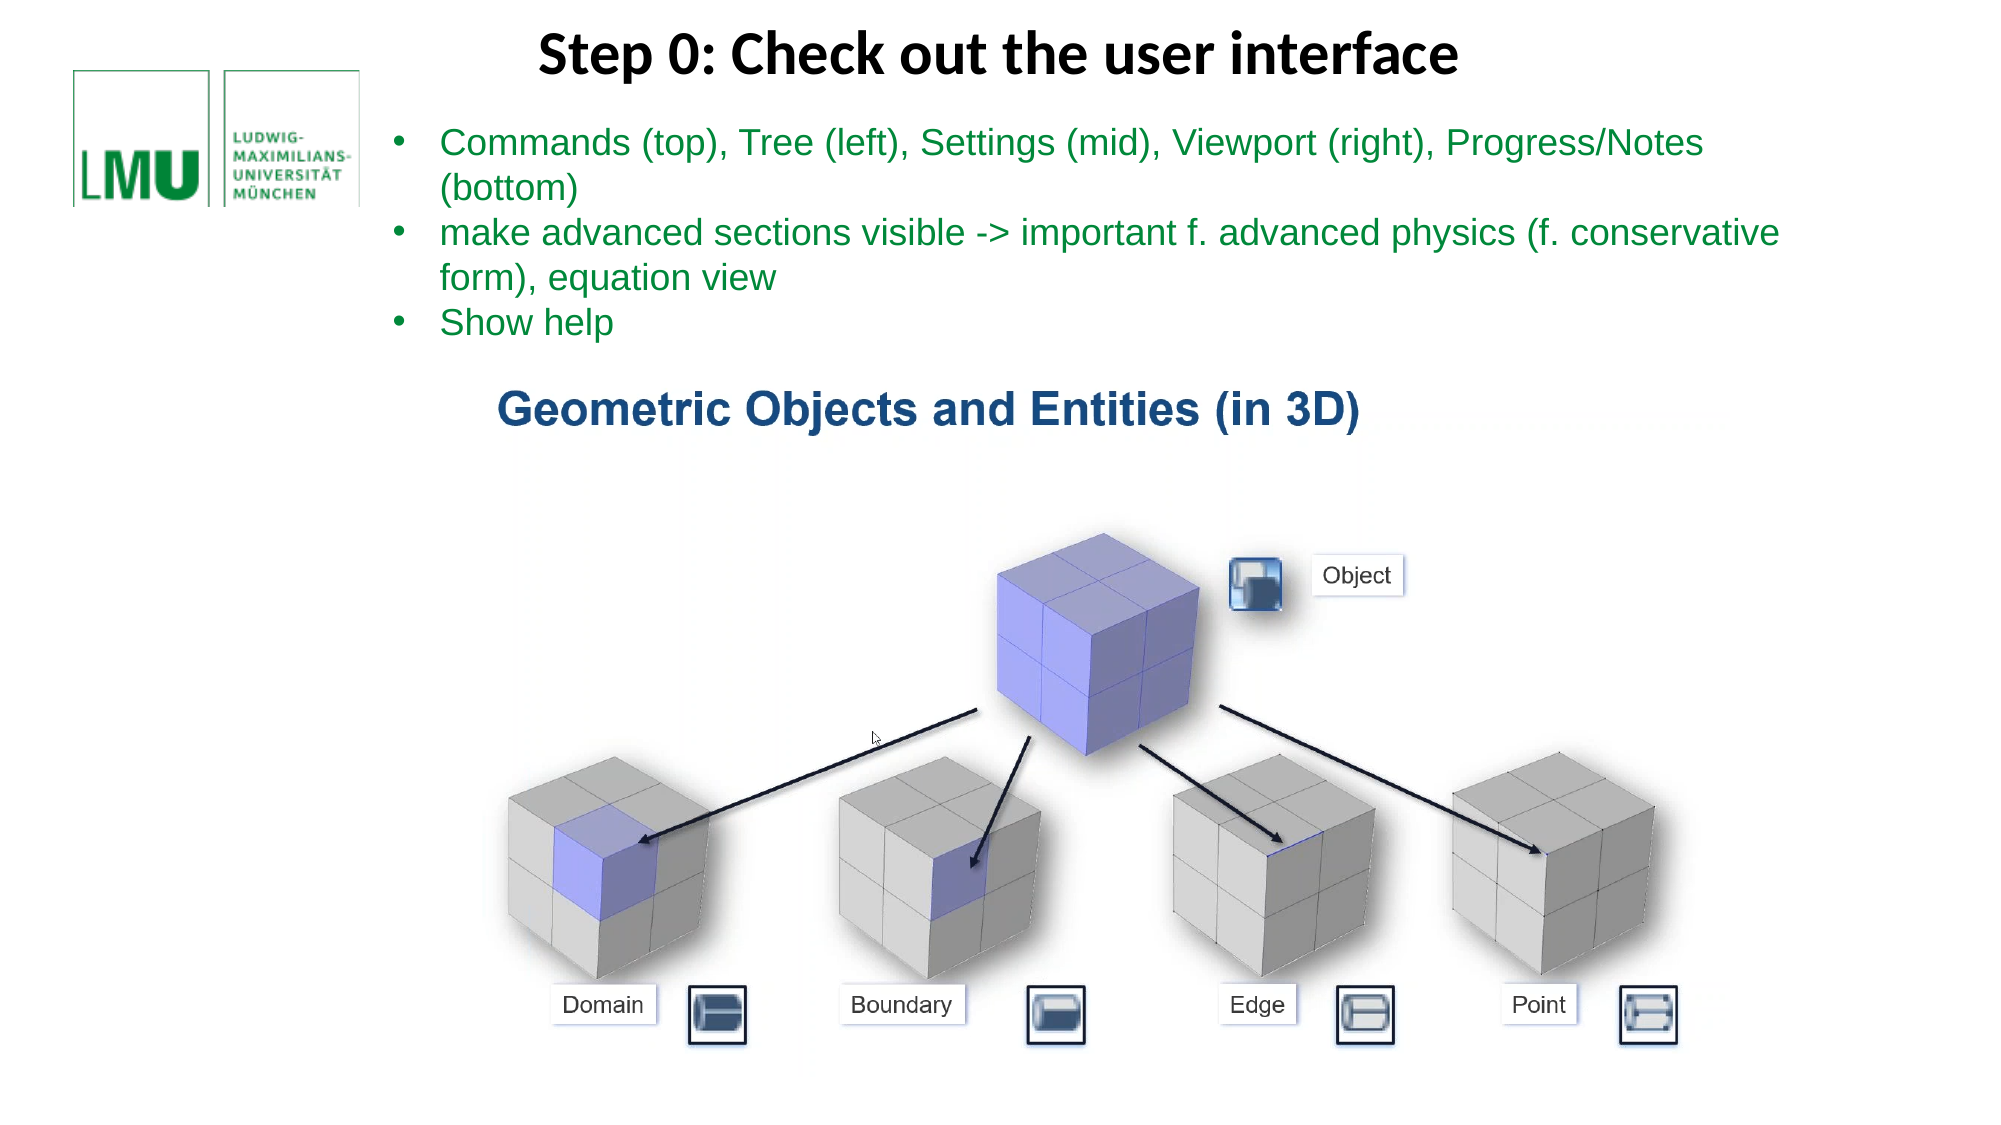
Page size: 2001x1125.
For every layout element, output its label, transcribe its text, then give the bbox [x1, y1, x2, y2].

text_box Commands (top), Tree (left), Settings (mid), Viewport (right), Progress/Notes (bottom) make advanced sections visible -> important f. advanced physics (f. conservative form), equation view Show help [378, 110, 1806, 440]
picture [477, 367, 1730, 1078]
text_box Step 0: Check out the user interface [249, 4, 1750, 95]
